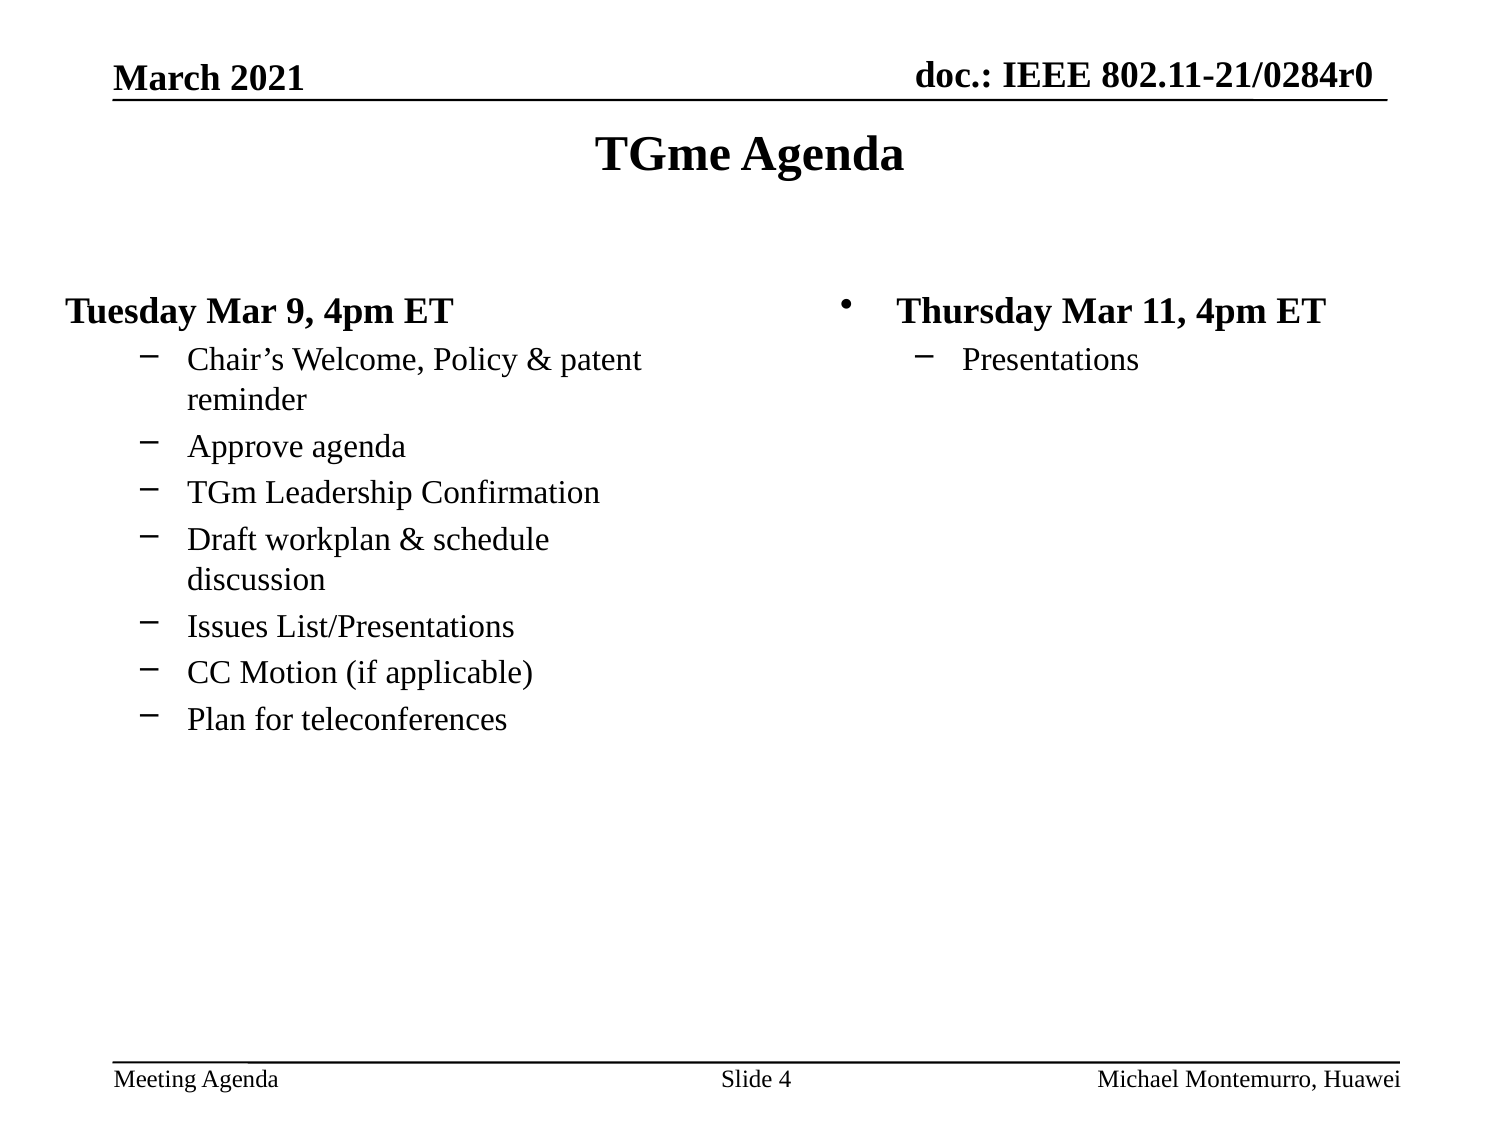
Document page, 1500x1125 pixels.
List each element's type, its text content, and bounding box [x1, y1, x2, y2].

footer Michael Montemurro, Huawei [949, 1061, 1402, 1093]
text_box Thursday Mar 11, 4pm ET Presentations [825, 287, 1483, 725]
text_box Tuesday Mar 9, 4pm ET Chair’s Welcome, Policy & patent reminder Approve agenda TGm Leadership Confirmation Draft workplan & schedule discussion Issues List/Presentations CC Motion (if applicable) Plan for teleconferences [50, 287, 708, 725]
title TGme Agenda [112, 112, 1388, 188]
slide_number Slide 4 [712, 1061, 800, 1093]
